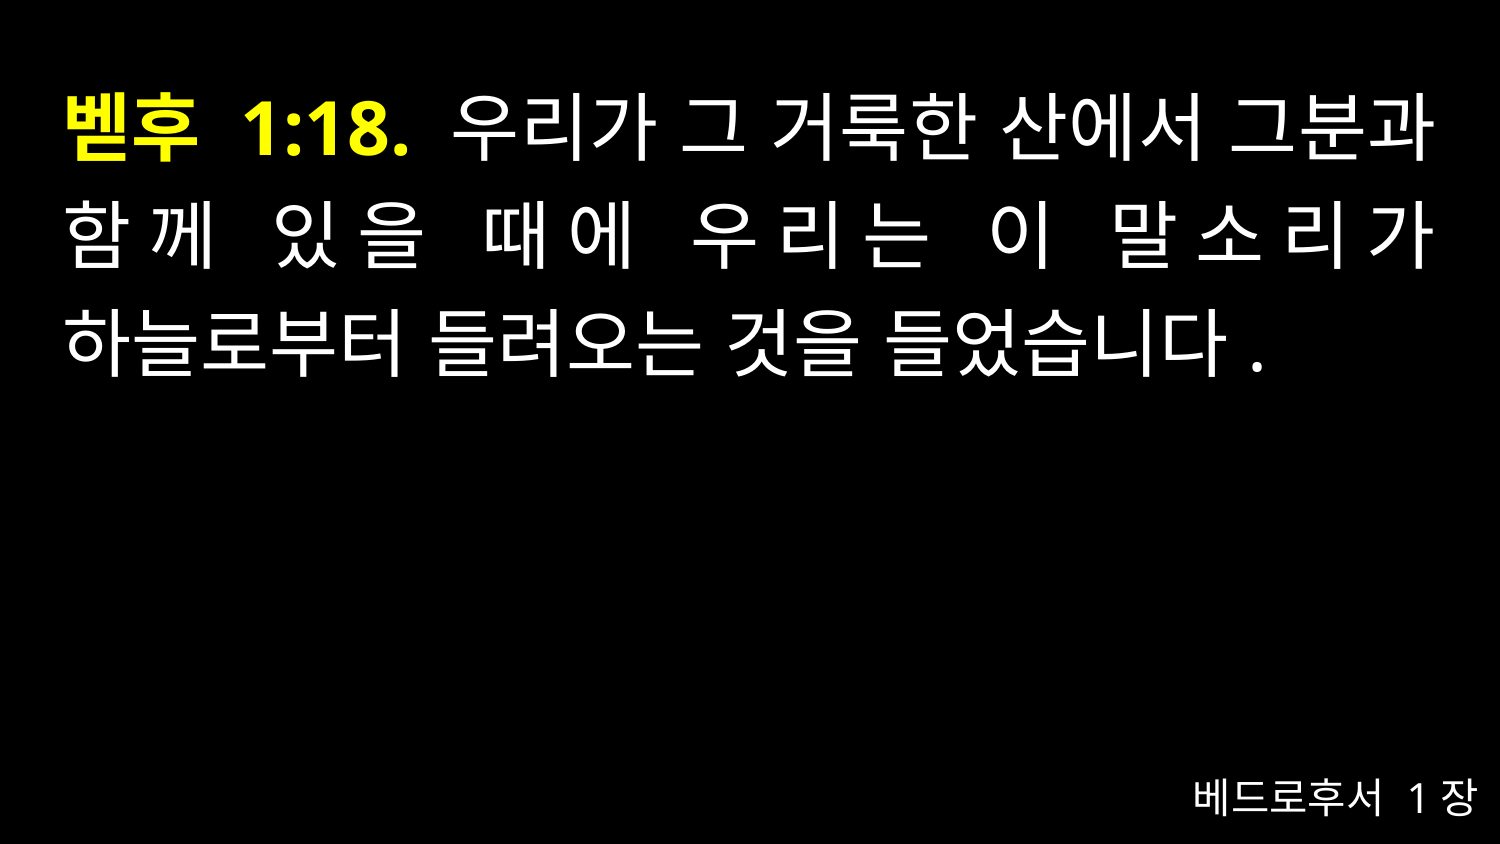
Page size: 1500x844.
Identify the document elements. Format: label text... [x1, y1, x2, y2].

subtitle 베드로후서 1장 [916, 770, 1500, 844]
title 벧후 1:18. 우리가 그 거룩한 산에서 그분과 함께 있을 때에 우리는 이 말소리가 하늘로부터 들려오는 것을 들었습니다. [0, 0, 1500, 844]
